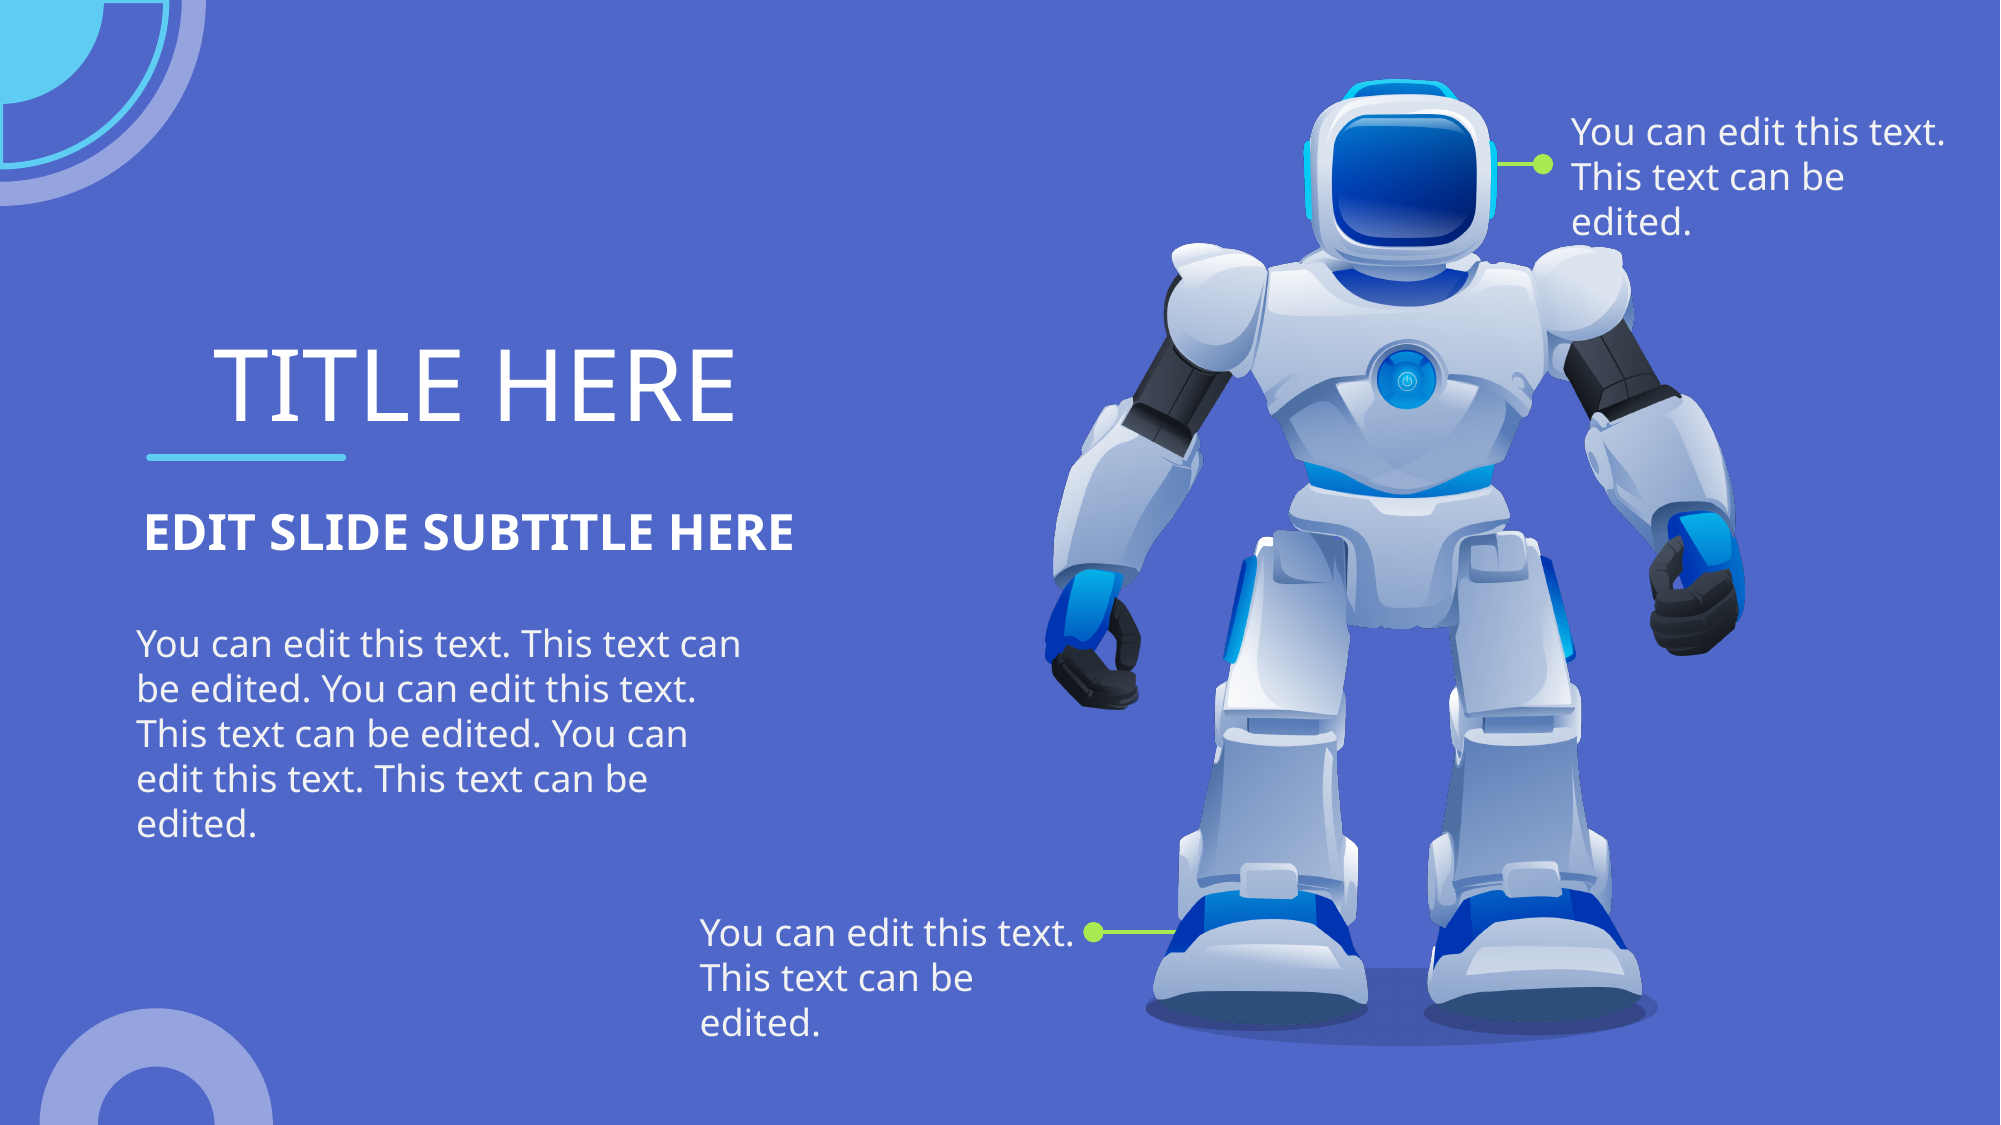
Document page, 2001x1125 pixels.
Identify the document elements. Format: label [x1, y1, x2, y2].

text_box [38, 1007, 274, 1125]
text_box [127, 314, 1045, 811]
text_box [0, 0, 206, 206]
picture [1045, 79, 1745, 1046]
